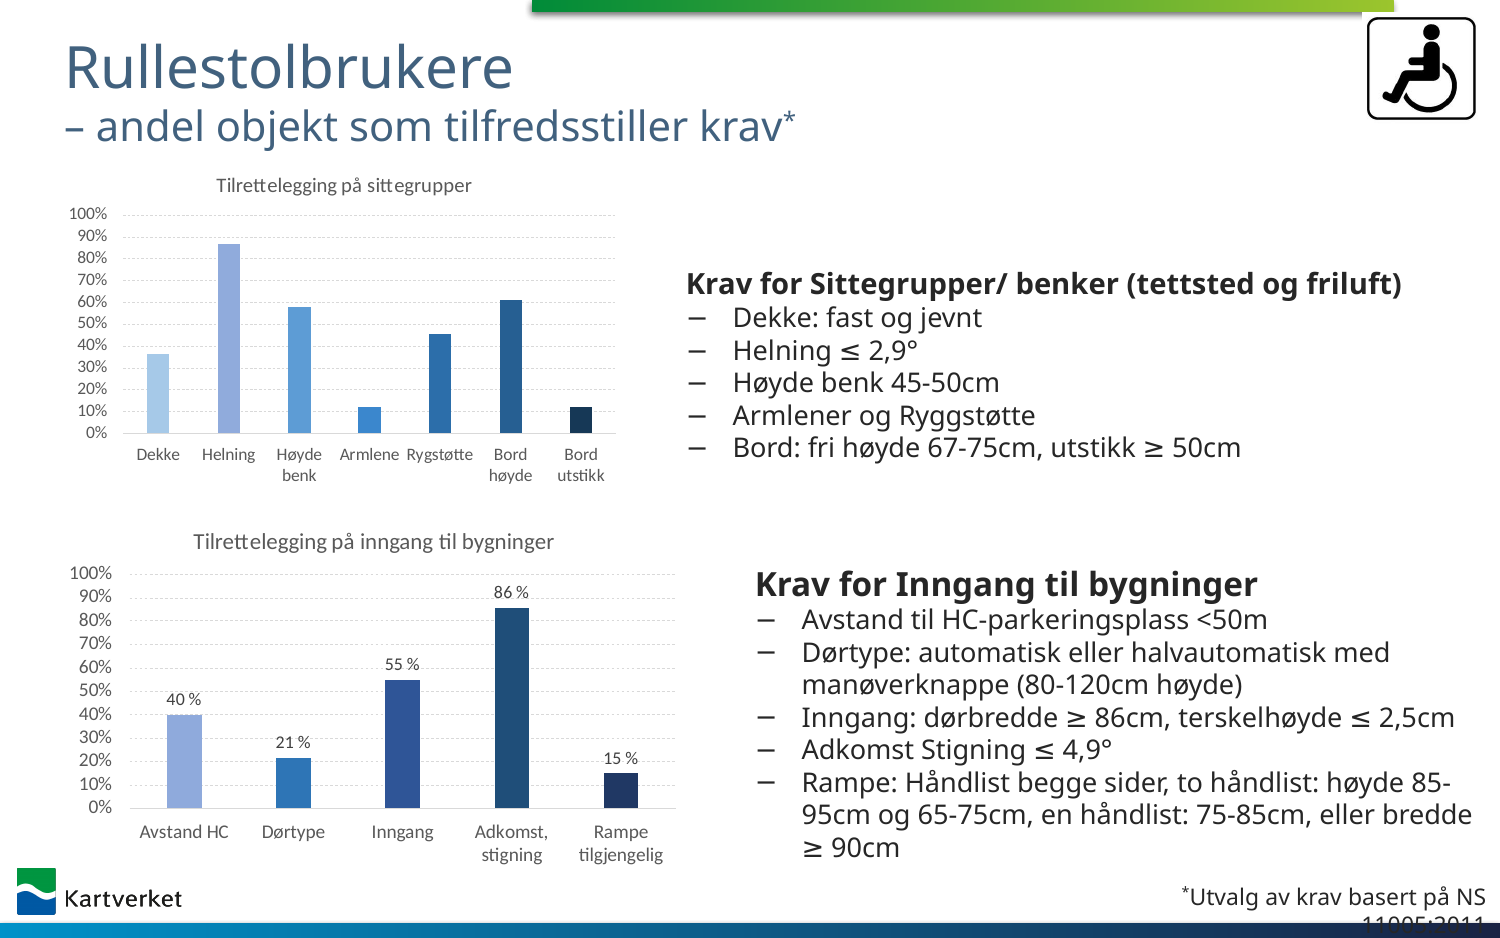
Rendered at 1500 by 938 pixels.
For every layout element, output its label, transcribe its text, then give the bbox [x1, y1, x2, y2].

text_box Rullestolbrukere – andel objekt som tilfredsstiller krav* [49, 25, 1431, 158]
text_box Krav for Inngang til bygninger Avstand til HC-parkeringsplass <50m Dørtype: automatisk eller halvautomatisk med manøverknappe (80-120cm høyde) Inngang: dørbredde ≥ 86cm, terskelhøyde ≤ 2,5cm Adkomst Stigning ≤ 4,9° Rampe: Håndlist begge sider, to håndlist: høyde 85-95cm og 65-75cm, en håndlist: 75-85cm, eller bredde ≥ 90cm [740, 555, 1491, 870]
picture [1362, 12, 1481, 126]
text_box *Utvalg av krav basert på NS 11005:2011 [1068, 873, 1500, 938]
picture [62, 520, 687, 874]
picture [62, 166, 626, 492]
text_box Krav for Sittegrupper/ benker (tettsted og friluft) Dekke: fast og jevnt Helning ≤ 2,9° Høyde benk 45-50cm Armlener og Ryggstøtte Bord: fri høyde 67-75cm, utstikk ≥ 50cm [670, 258, 1418, 471]
